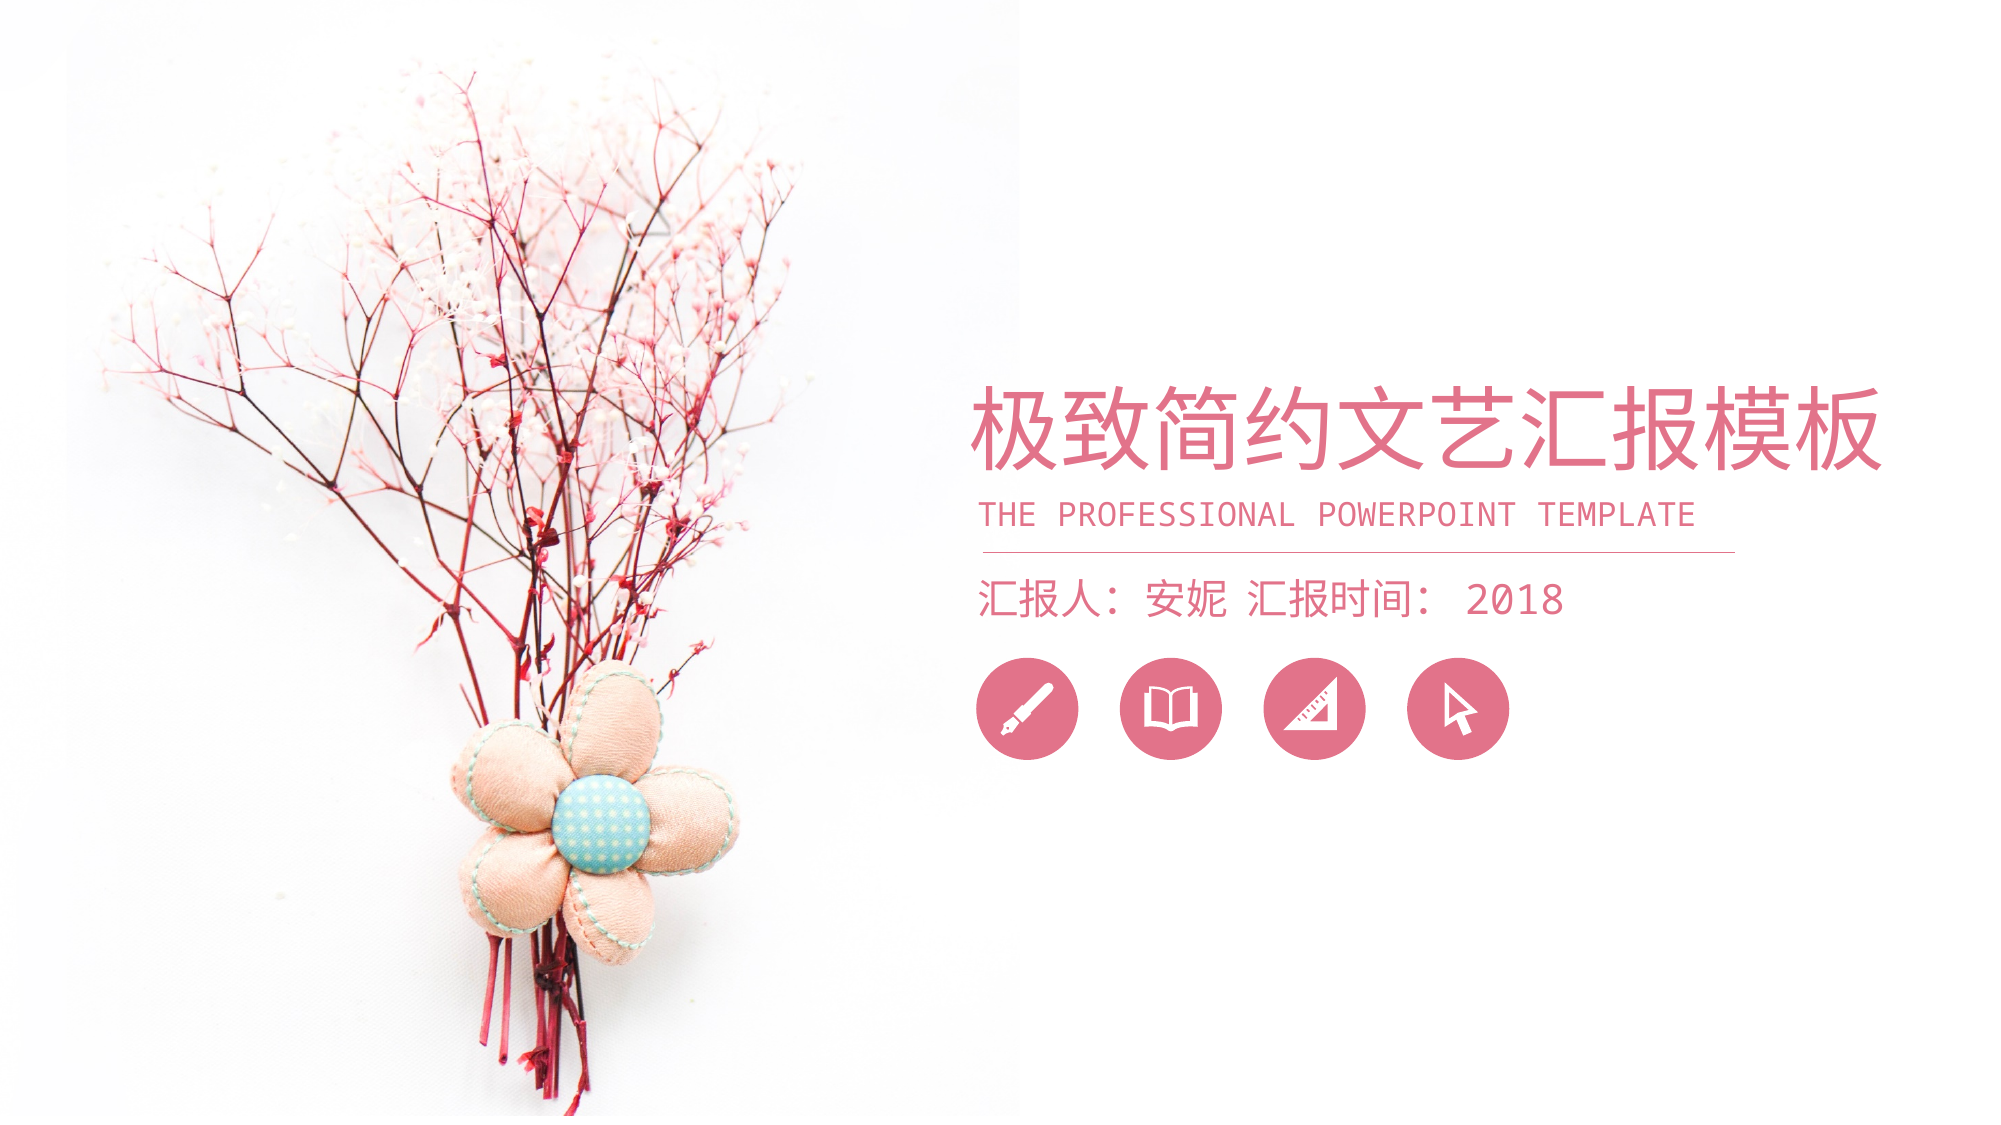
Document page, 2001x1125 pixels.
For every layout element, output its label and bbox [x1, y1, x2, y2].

text_box [953, 364, 1919, 760]
picture [0, 0, 1020, 1116]
